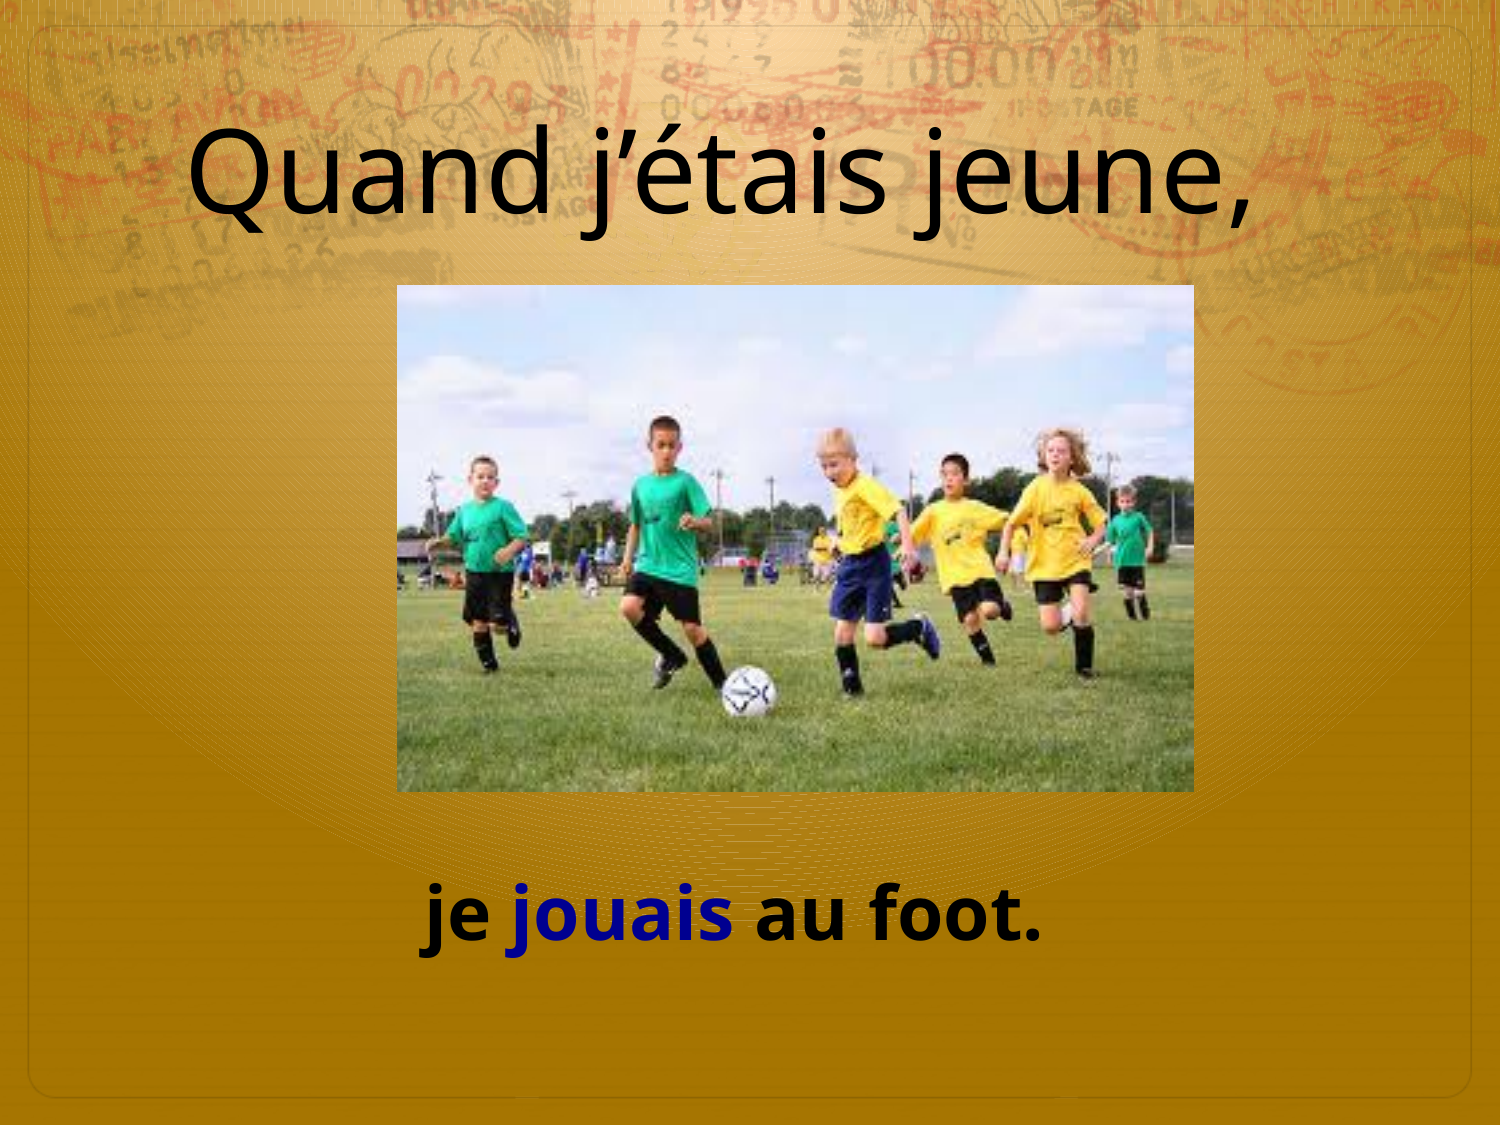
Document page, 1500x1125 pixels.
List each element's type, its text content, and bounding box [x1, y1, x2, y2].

subtitle je jouais au foot. [87, 857, 1401, 1058]
picture [0, 0, 1500, 1125]
title Quand j’étais jeune, [80, 125, 1393, 245]
